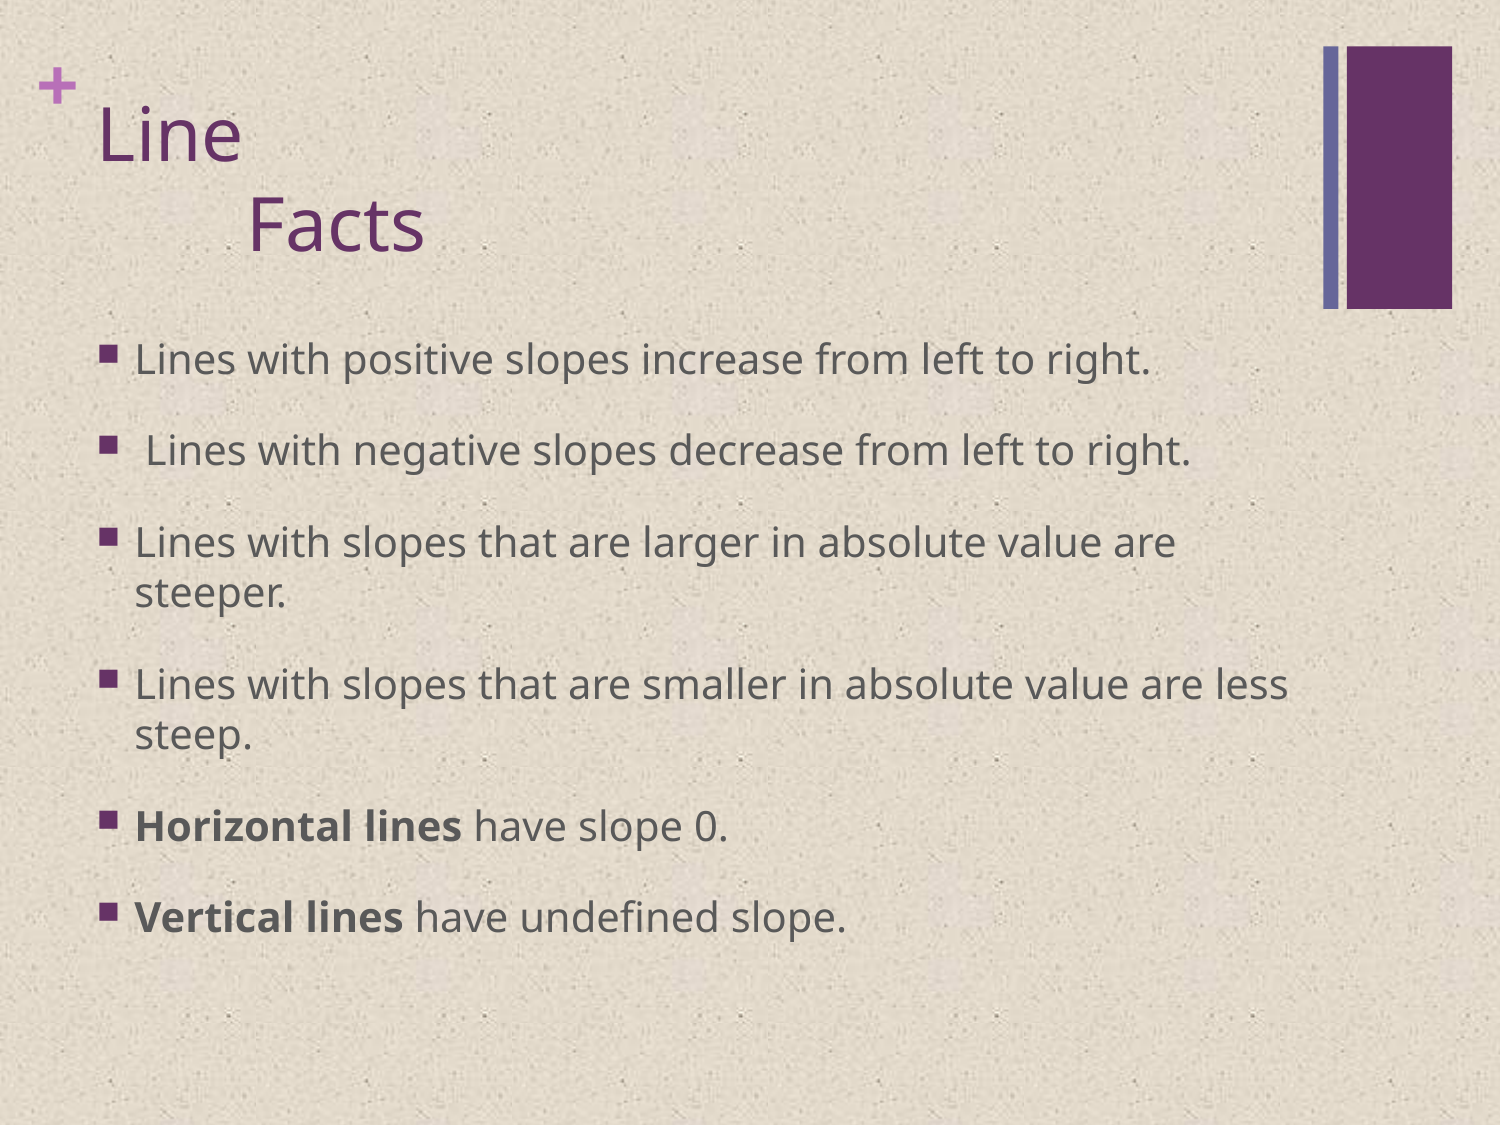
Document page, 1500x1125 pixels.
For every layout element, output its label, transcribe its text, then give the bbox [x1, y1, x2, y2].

picture [0, 0, 1500, 1125]
list Lines with positive slopes increase from left to right. Lines with negative slopes decrease from left to right. Lines with slopes that are larger in absolute value are steeper. Lines with slopes that are smaller in absolute value are less steep. Horizontal lines have slope 0. Vertical lines have undefined slope. [81, 324, 1322, 1005]
title Line Facts [81, 79, 1322, 263]
